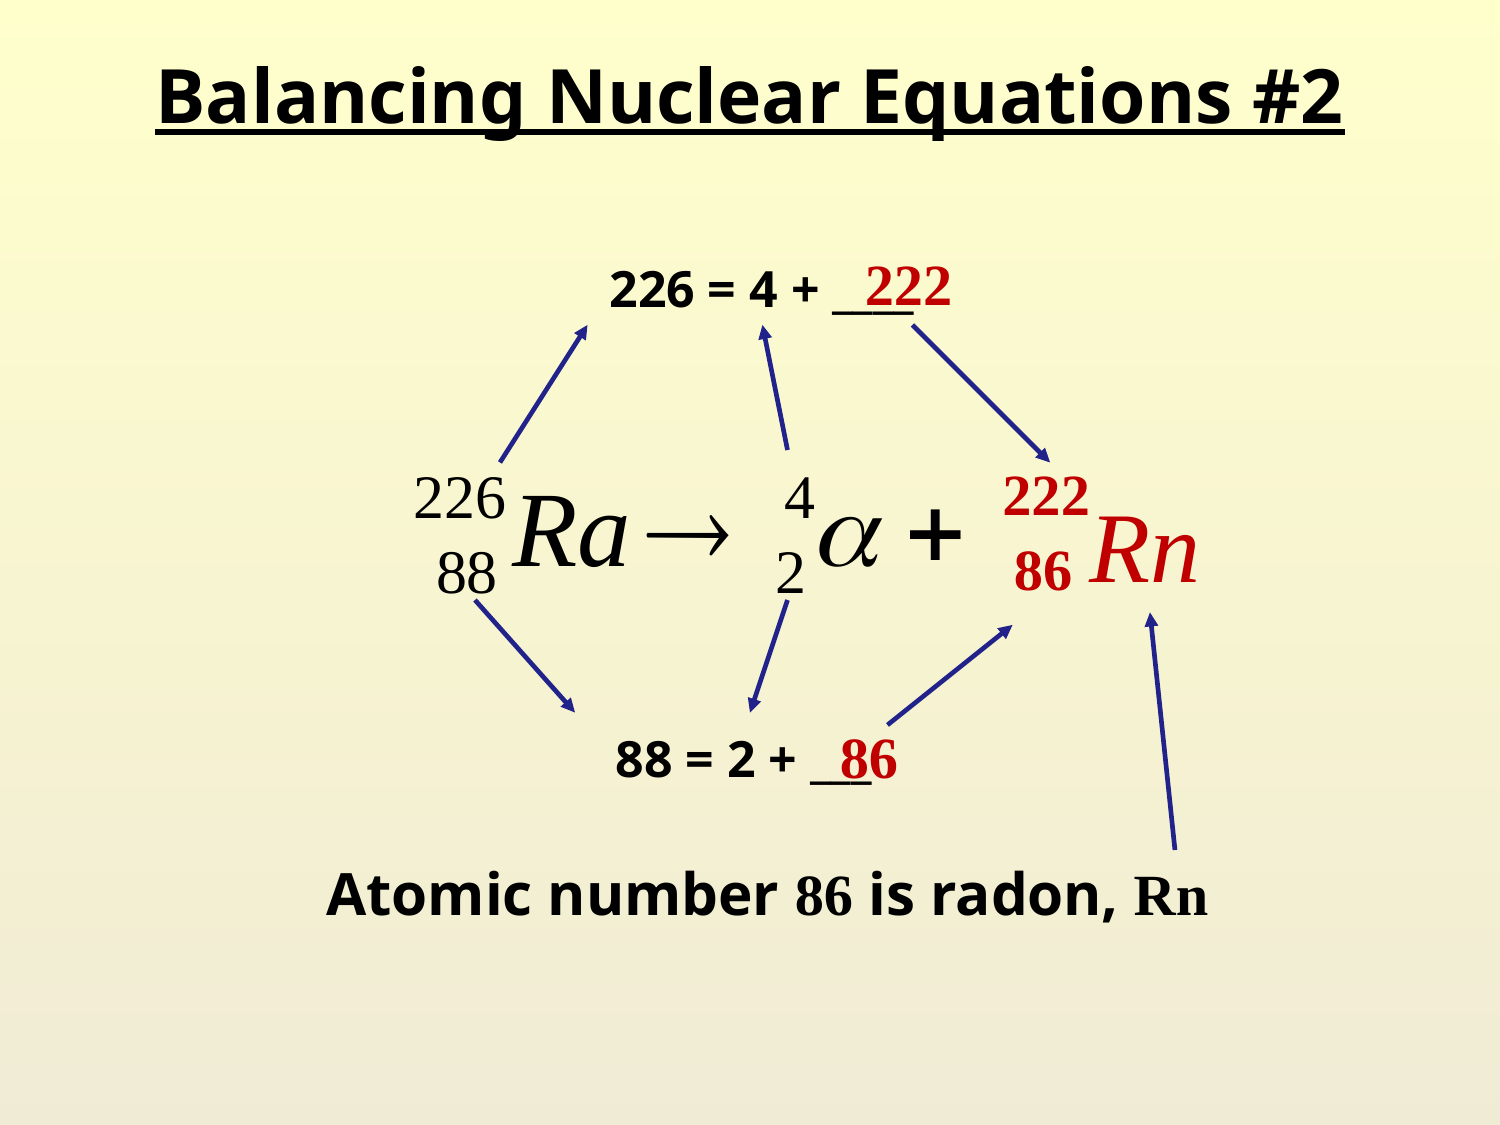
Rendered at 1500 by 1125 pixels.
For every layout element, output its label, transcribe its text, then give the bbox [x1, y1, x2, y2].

text_box [758, 324, 788, 448]
text_box [499, 628, 575, 713]
text_box 88 = 2 + ___ [601, 720, 825, 796]
text_box Rn [1075, 474, 1216, 610]
text_box 86 [1008, 525, 1075, 610]
text_box [1145, 612, 1176, 850]
text_box [509, 324, 588, 448]
text_box Atomic number 86 is radon, Rn [311, 849, 1224, 935]
text_box 222 [1005, 450, 1105, 525]
text_box 226 = 4 + ____ [594, 249, 849, 325]
text_box 86 [825, 712, 914, 798]
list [396, 449, 1004, 620]
text_box [748, 628, 779, 713]
text_box 222 [849, 239, 968, 325]
title Balancing Nuclear Equations #2 [112, 0, 1388, 188]
text_box [887, 624, 1013, 726]
